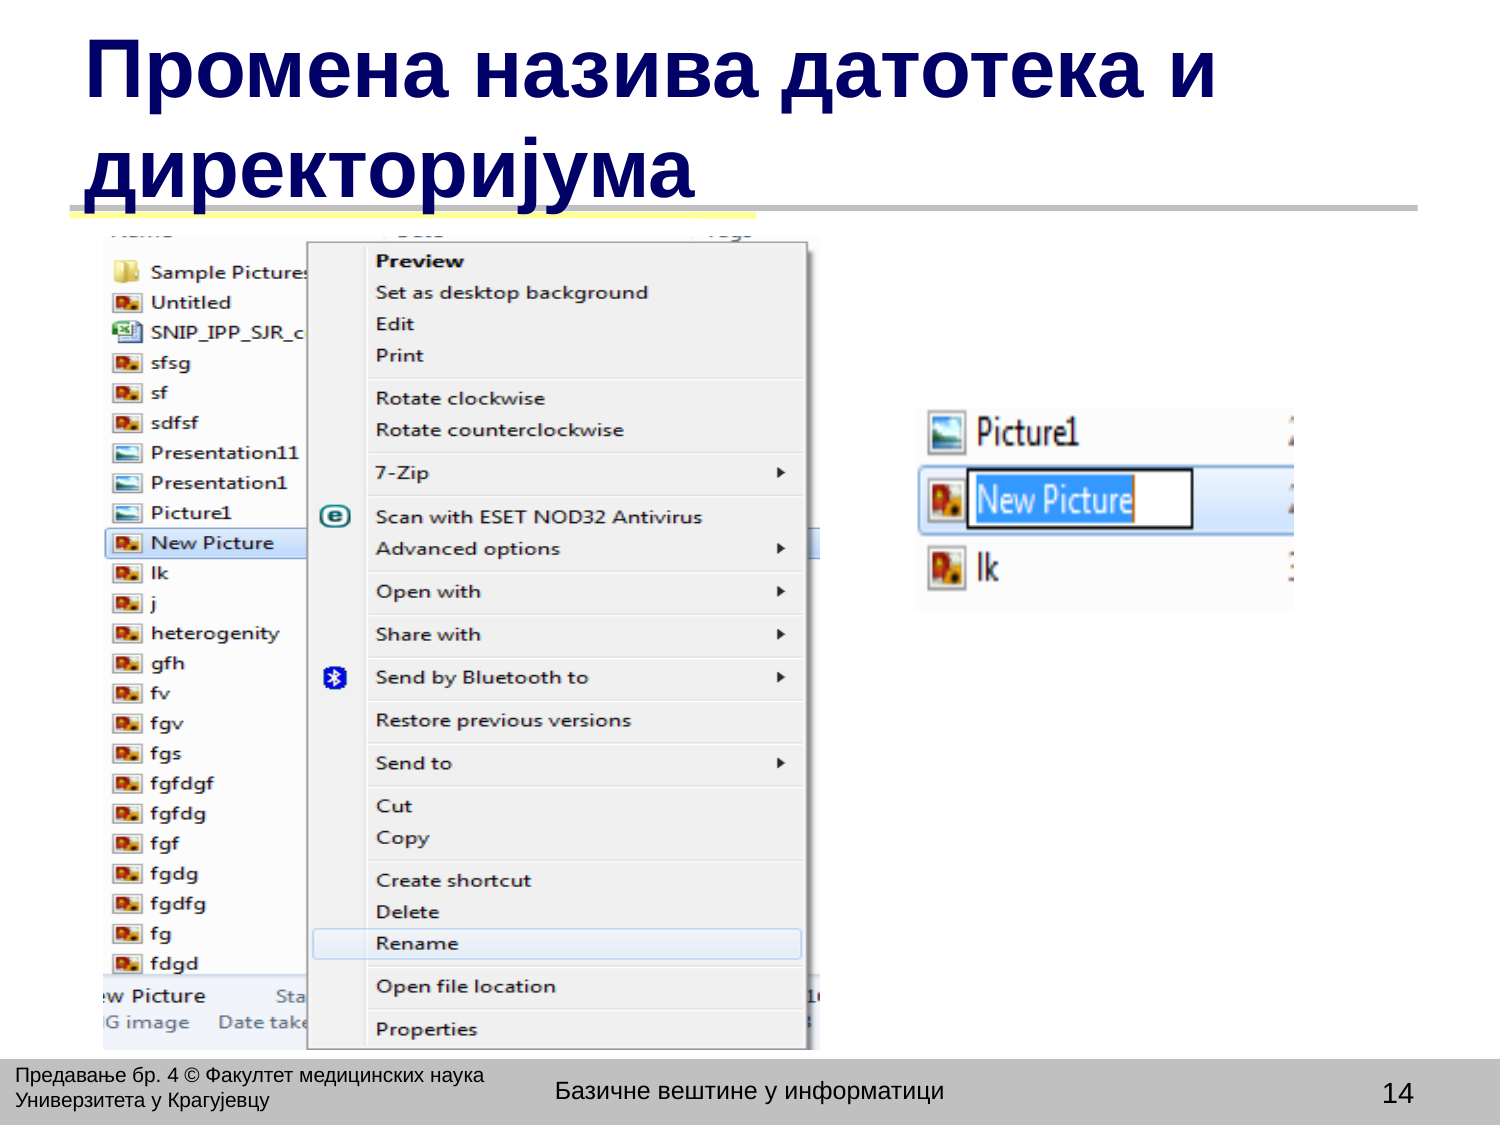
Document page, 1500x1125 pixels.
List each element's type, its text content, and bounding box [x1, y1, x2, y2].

slide_number Предавање бр. 4 © Факултет медицинских наука Универзитета у Крагујевцу [0, 1053, 617, 1108]
footer Базичне вештине у информатици [512, 1066, 988, 1125]
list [916, 408, 1294, 612]
picture [103, 236, 820, 1051]
title Промена назива датотека и директоријума [69, 19, 1426, 208]
slide_number 14 [1079, 1066, 1430, 1125]
